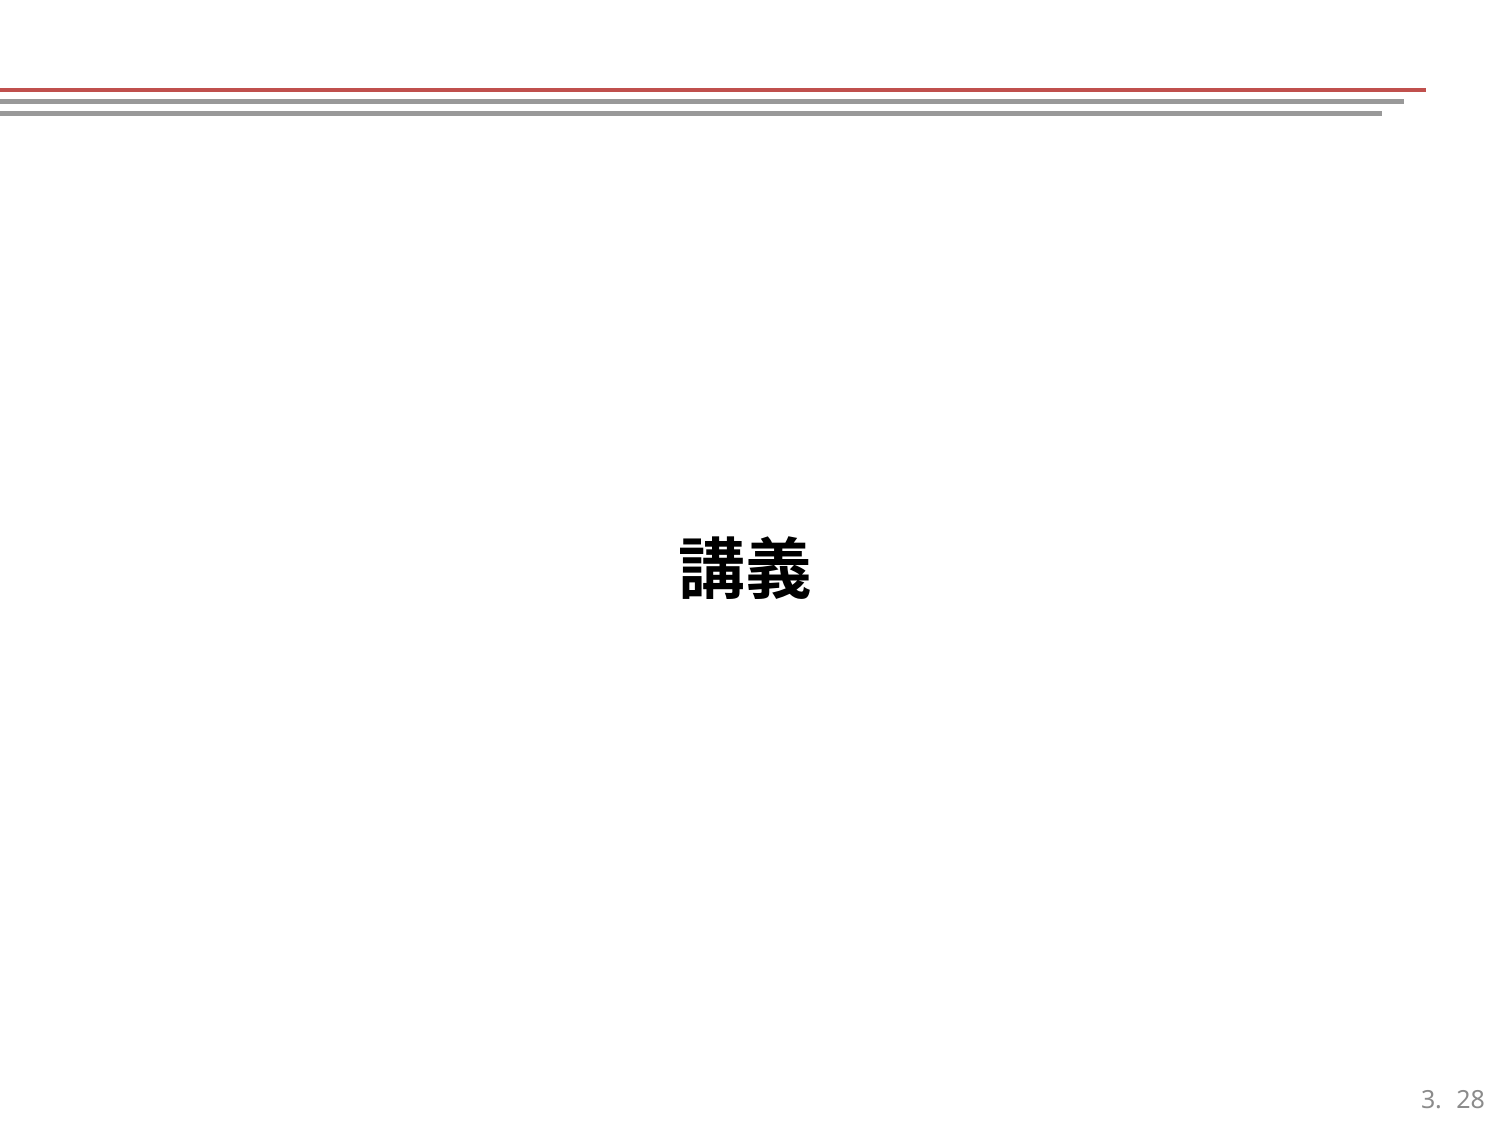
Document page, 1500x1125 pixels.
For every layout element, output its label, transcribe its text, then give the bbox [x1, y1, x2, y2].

slide_number 27 [1381, 1065, 1500, 1125]
text_box 講義 [27, 517, 1464, 616]
